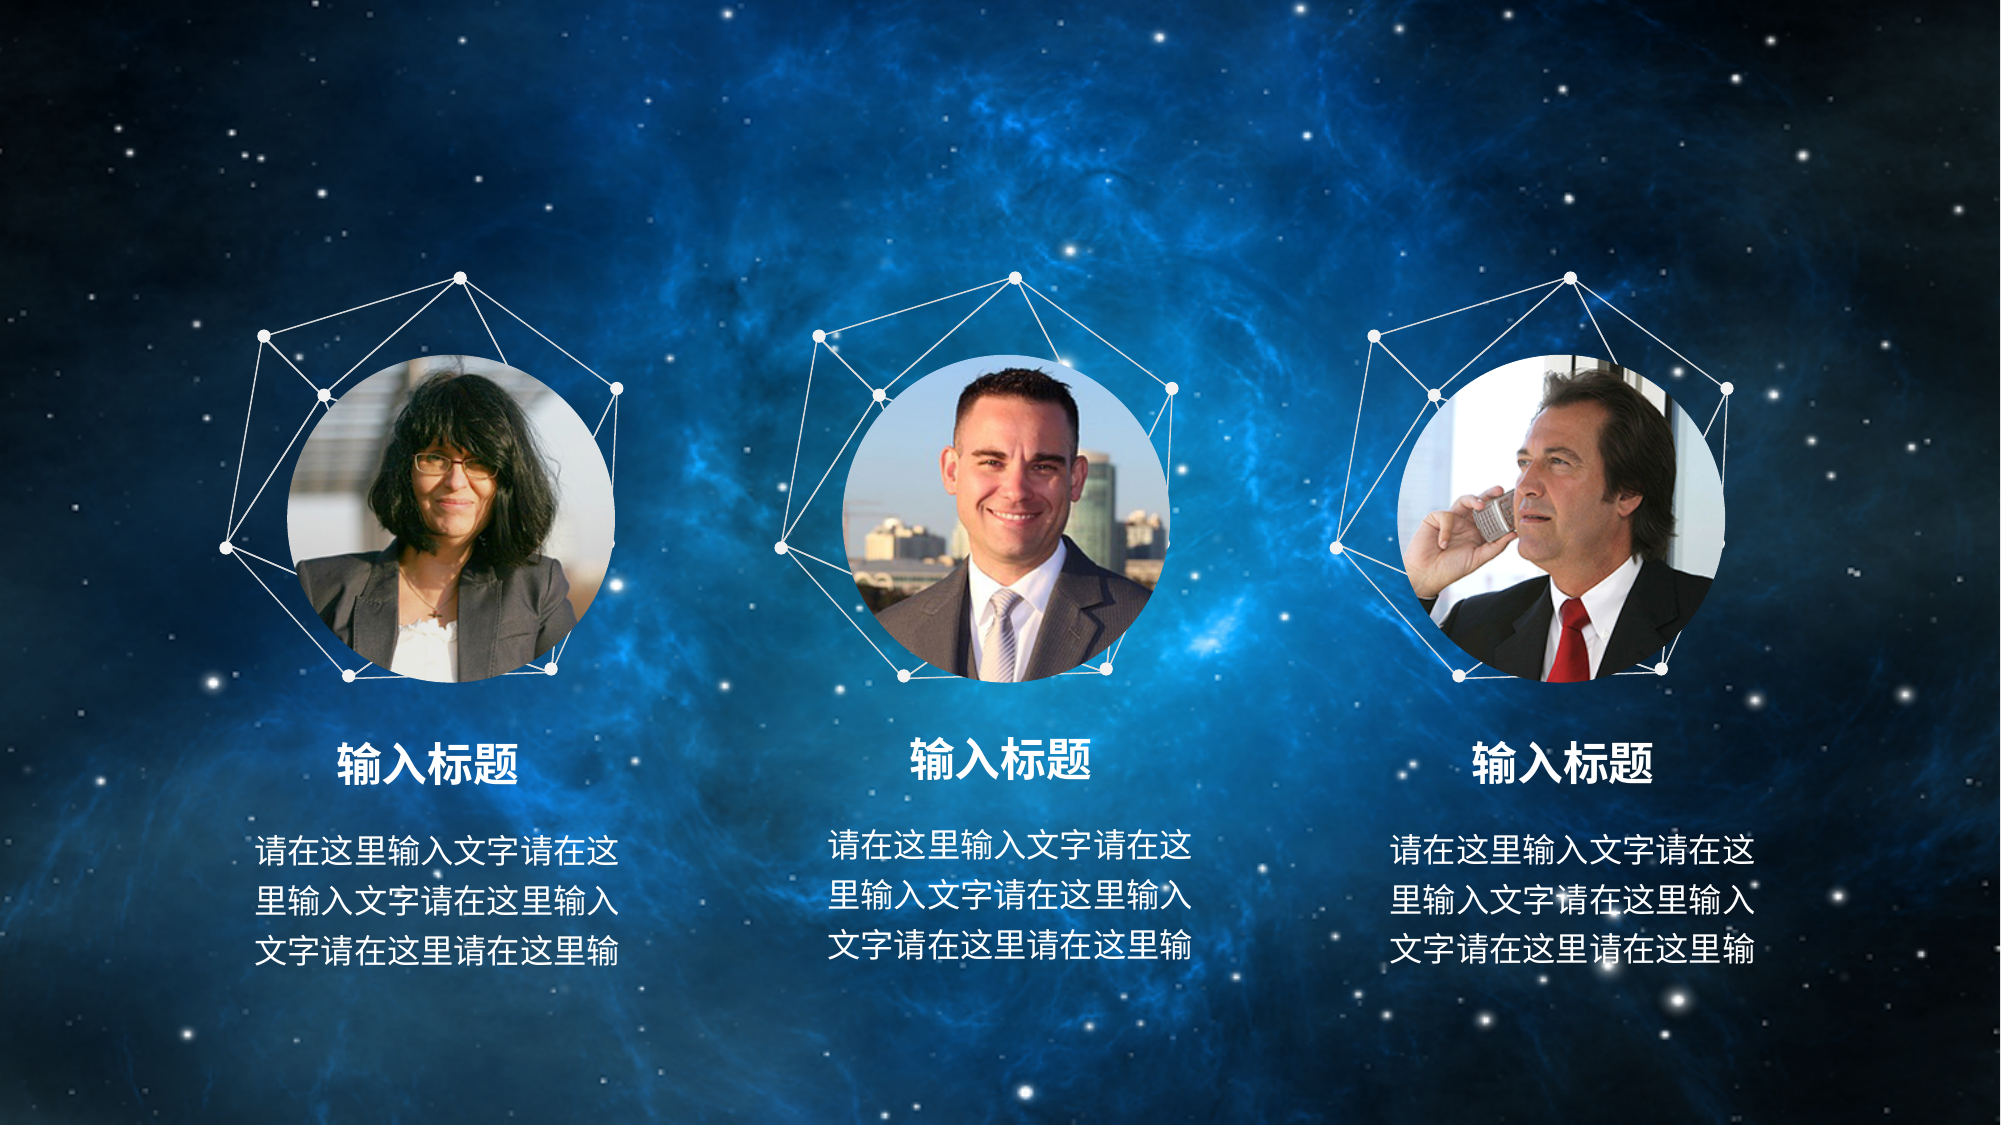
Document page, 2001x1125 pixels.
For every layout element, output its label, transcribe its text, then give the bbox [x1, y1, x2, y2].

text_box 输入标题 [1440, 727, 1687, 797]
text_box 请在这里输入文字请在这里输入文字请在这里输入文字请在这里请在这里输 [812, 807, 1227, 972]
text_box 输入标题 [877, 723, 1124, 792]
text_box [774, 271, 1179, 683]
picture [0, 0, 2001, 1125]
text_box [1329, 271, 1734, 683]
text_box 请在这里输入文字请在这里输入文字请在这里输入文字请在这里请在这里输 [1375, 811, 1789, 976]
text_box 请在这里输入文字请在这里输入文字请在这里输入文字请在这里请在这里输 [239, 812, 654, 978]
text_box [219, 271, 624, 683]
text_box 输入标题 [304, 729, 551, 798]
